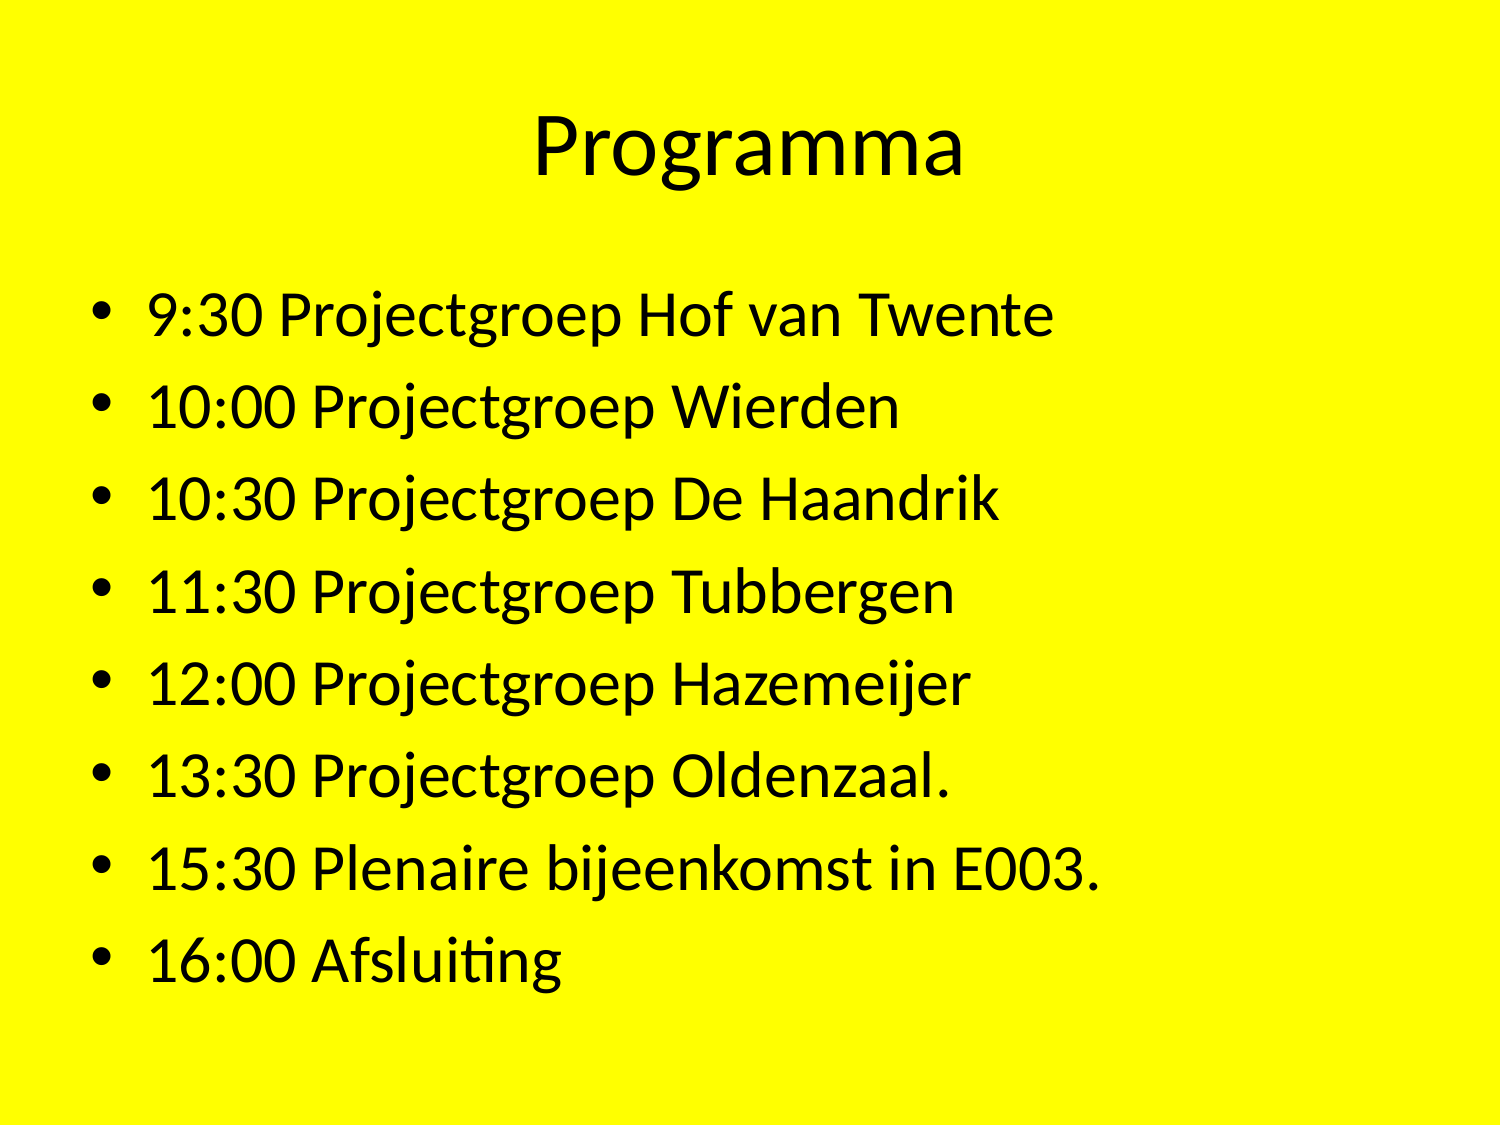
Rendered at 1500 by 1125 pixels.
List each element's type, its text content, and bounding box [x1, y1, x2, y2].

list 9:30 Projectgroep Hof van Twente 10:00 Projectgroep Wierden 10:30 Projectgroep De Haandrik 11:30 Projectgroep Tubbergen 12:00 Projectgroep Hazemeijer 13:30 Projectgroep Oldenzaal. 15:30 Plenaire bijeenkomst in E003. 16:00 Afsluiting [75, 262, 1425, 1005]
title Programma [75, 45, 1425, 233]
